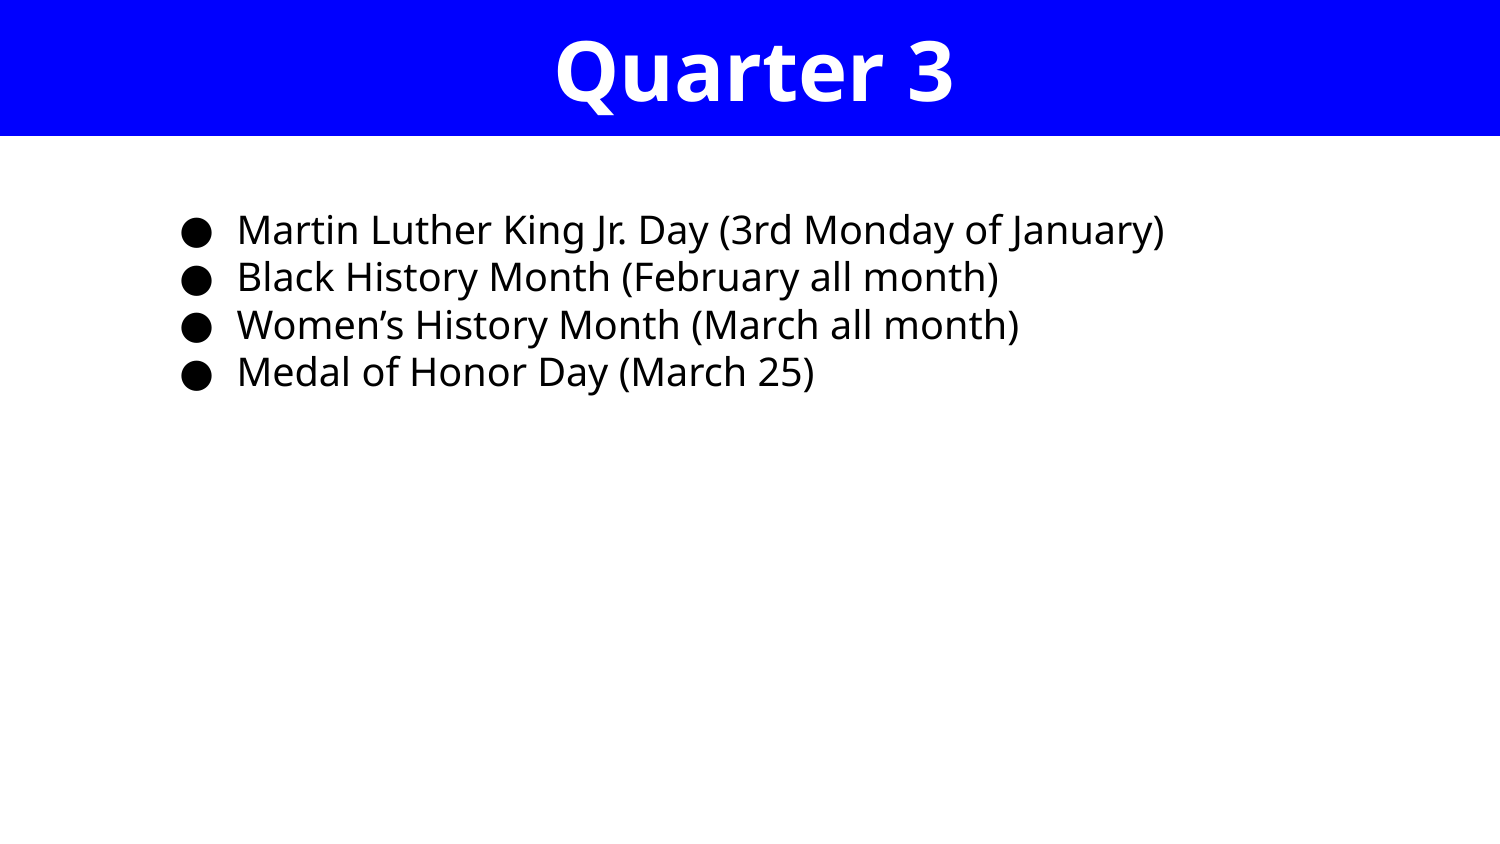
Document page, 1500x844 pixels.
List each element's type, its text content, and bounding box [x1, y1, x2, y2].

title Quarter 3 [0, 0, 1500, 136]
text_box Martin Luther King Jr. Day (3rd Monday of January) Black History Month (February all month) Women’s History Month (March all month) Medal of Honor Day (March 25) [146, 189, 1389, 410]
